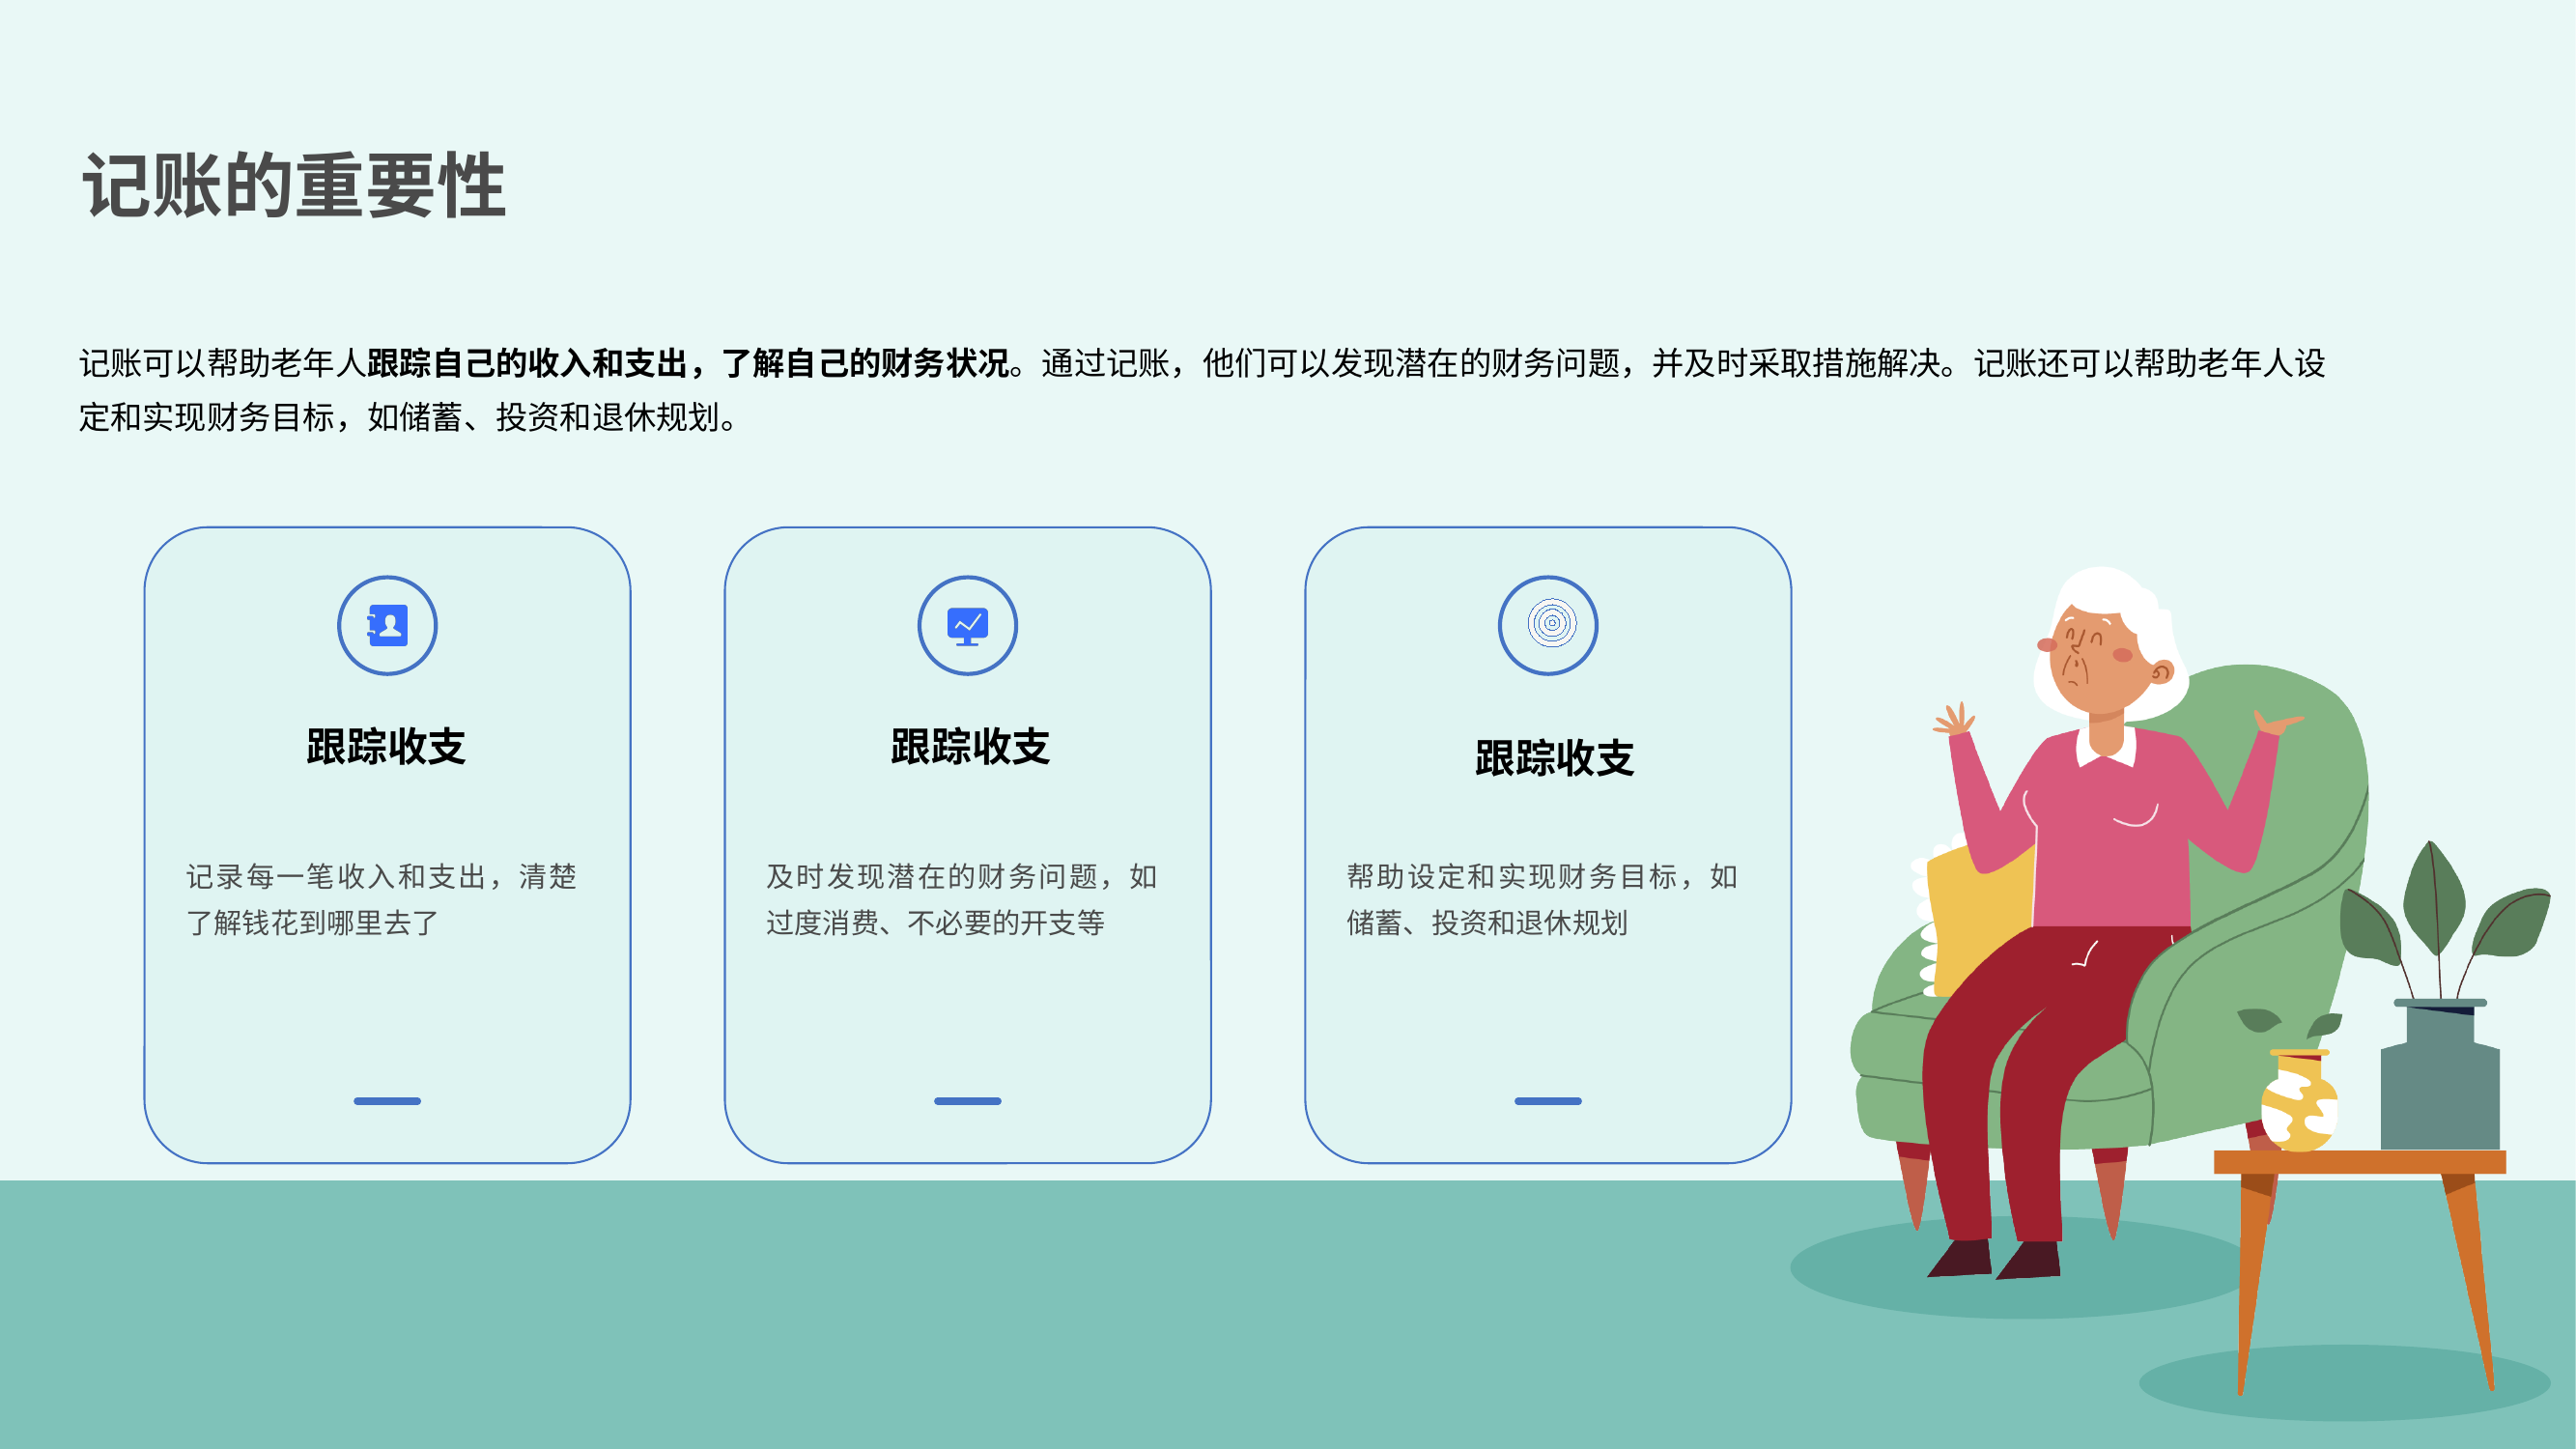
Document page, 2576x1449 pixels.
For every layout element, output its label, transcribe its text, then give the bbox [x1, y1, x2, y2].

text_box [338, 576, 438, 675]
text_box 记账的重要性 [66, 143, 1355, 236]
picture [367, 605, 408, 646]
text_box 跟踪收支 [1448, 724, 1664, 781]
text_box 记账可以帮助老年人跟踪自己的收入和支出，了解自己的财务状况。通过记账，他们可以发现潜在的财务问题，并及时采取措施解决。记账还可以帮助老年人设定和实现财务目标，如储蓄、投资和退休规划。 [78, 282, 2333, 481]
text_box [918, 576, 1018, 675]
text_box 记录每一笔收入和支出，清楚了解钱花到哪里去了 [143, 526, 632, 1165]
text_box 帮助设定和实现财务目标，如储蓄、投资和退休规划 [1304, 526, 1793, 1165]
picture [948, 607, 988, 647]
text_box 跟踪收支 [864, 712, 1080, 769]
text_box [1498, 576, 1599, 675]
text_box [1528, 598, 1577, 647]
text_box 及时发现潜在的财务问题，如过度消费、不必要的开支等 [723, 526, 1212, 1165]
picture [1850, 566, 2551, 1396]
text_box 跟踪收支 [280, 712, 495, 769]
